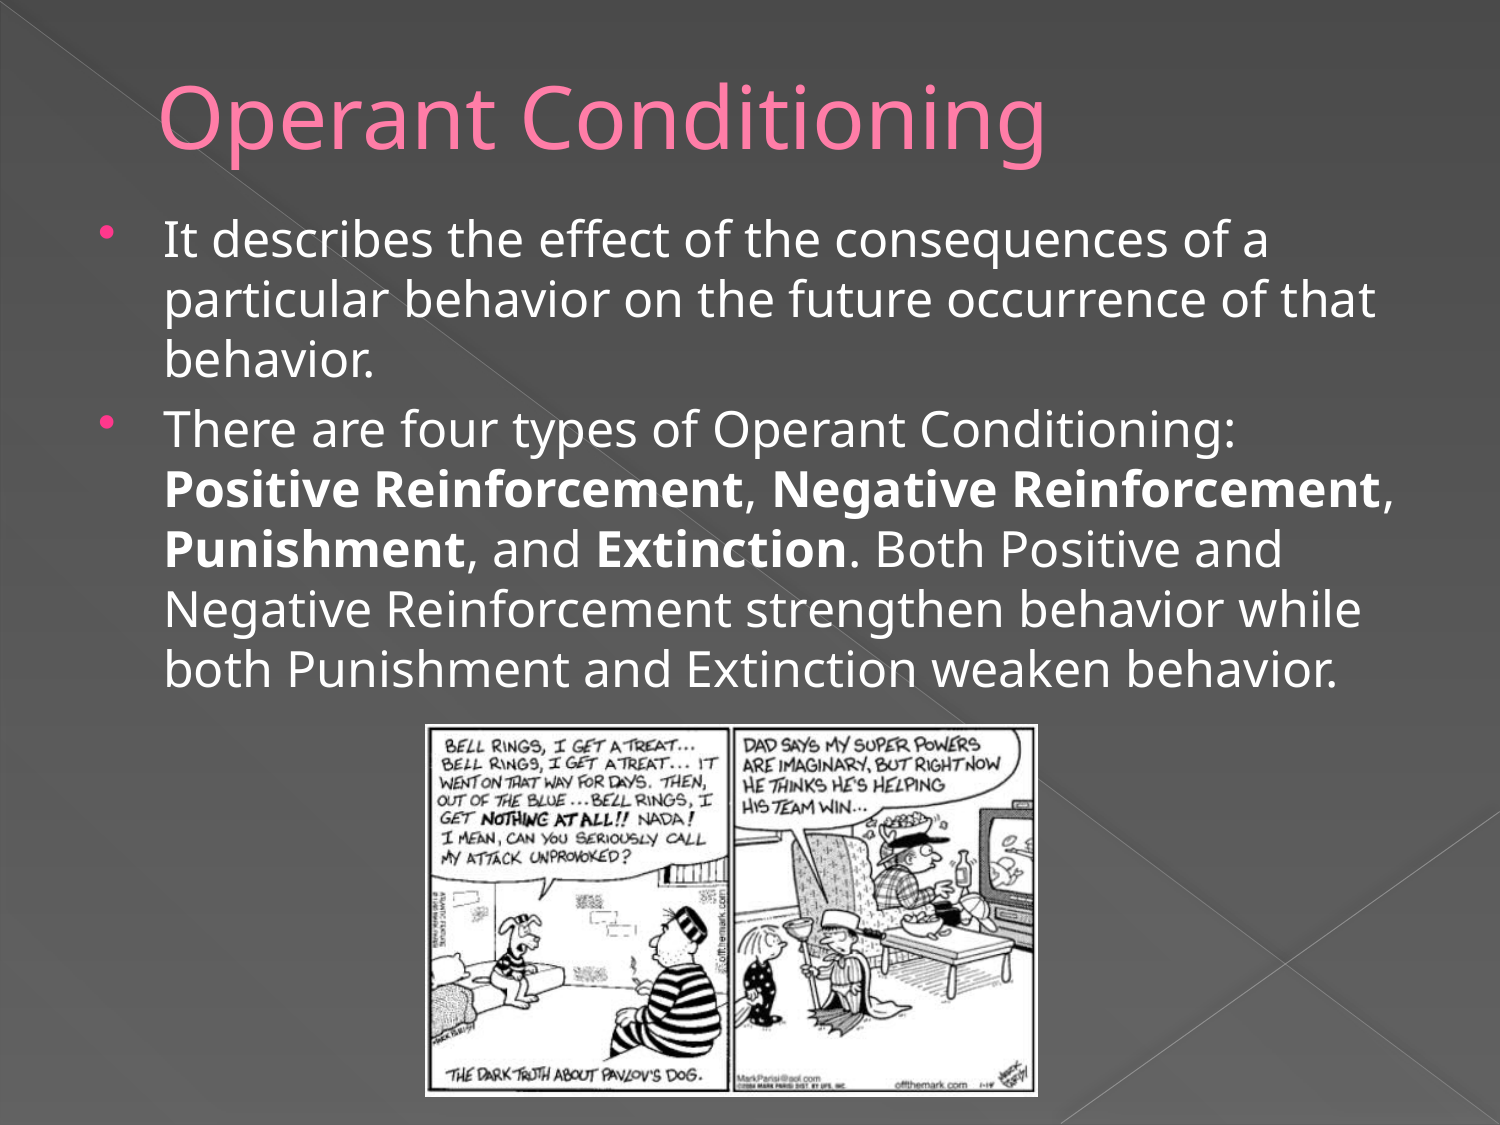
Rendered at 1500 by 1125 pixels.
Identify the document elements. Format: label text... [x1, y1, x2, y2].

title Operant Conditioning [62, 0, 1413, 230]
list It describes the effect of the consequences of a particular behavior on the future occurrence of that behavior. There are four types of Operant Conditioning: Positive Reinforcement, Negative Reinforcement, Punishment, and Extinction. Both Positive and Negative Reinforcement strengthen behavior while both Punishment and Extinction weaken behavior. [75, 200, 1425, 950]
picture [424, 724, 1038, 1097]
